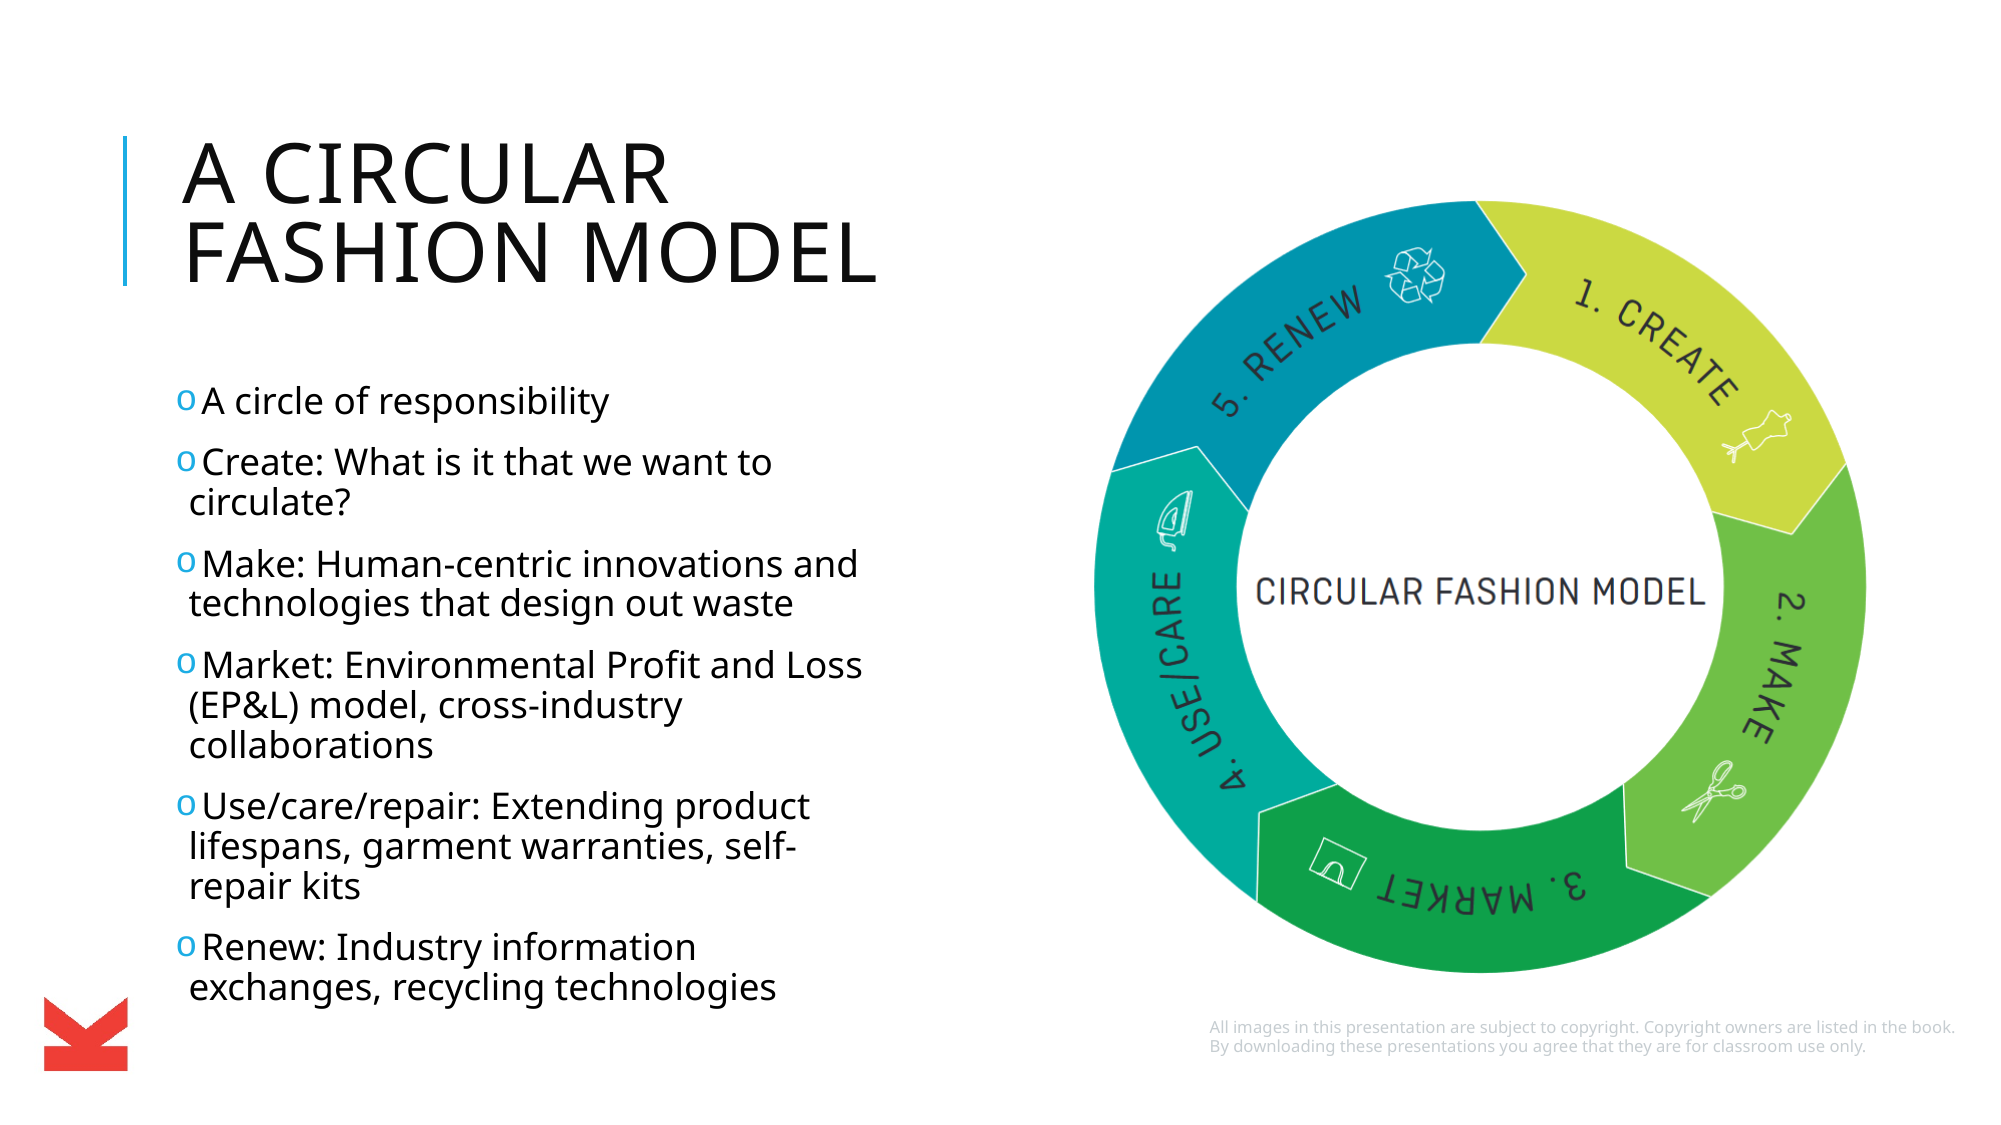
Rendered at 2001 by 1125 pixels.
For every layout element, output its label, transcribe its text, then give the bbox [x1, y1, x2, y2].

picture [23, 974, 148, 1099]
picture [1032, 154, 1918, 997]
text_box All images in this presentation are subject to copyright. Copyright owners are listed in the book. By downloading these presentations you agree that they are for classroom use only. [1194, 1009, 2000, 1064]
title A Circular fashion model [168, 96, 895, 342]
list A circle of responsibility Create: What is it that we want to circulate? Make: Human-centric innovations and technologies that design out waste Market: Environmental Profit and Loss (EP&L) model, cross-industry collaborations Use/care/repair: Extending product lifespans, garment warranties, self-repair kits Renew: Industry information exchanges, recycling technologies [168, 375, 895, 1020]
